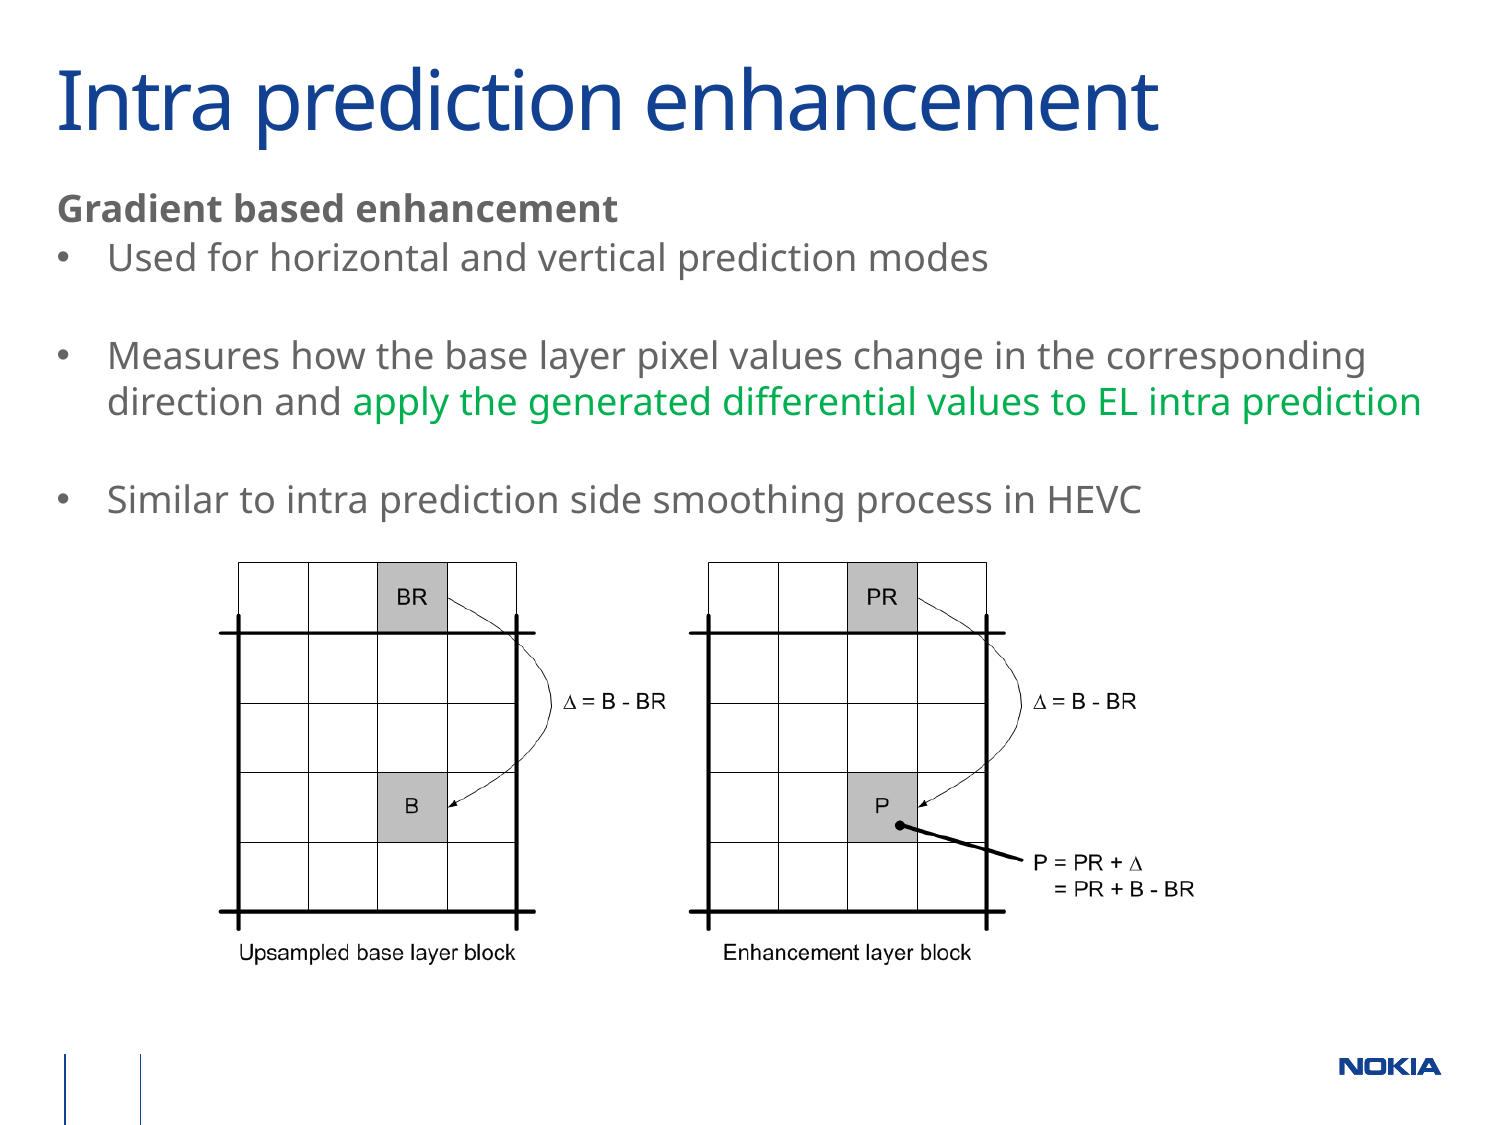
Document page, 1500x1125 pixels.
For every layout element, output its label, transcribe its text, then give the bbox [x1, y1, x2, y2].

title Intra prediction enhancement [56, 47, 1433, 149]
picture [218, 562, 1194, 967]
list Gradient based enhancement Used for horizontal and vertical prediction modes Measures how the base layer pixel values change in the corresponding direction and apply the generated differential values to EL intra prediction Similar to intra prediction side smoothing process in HEVC [56, 184, 1436, 551]
